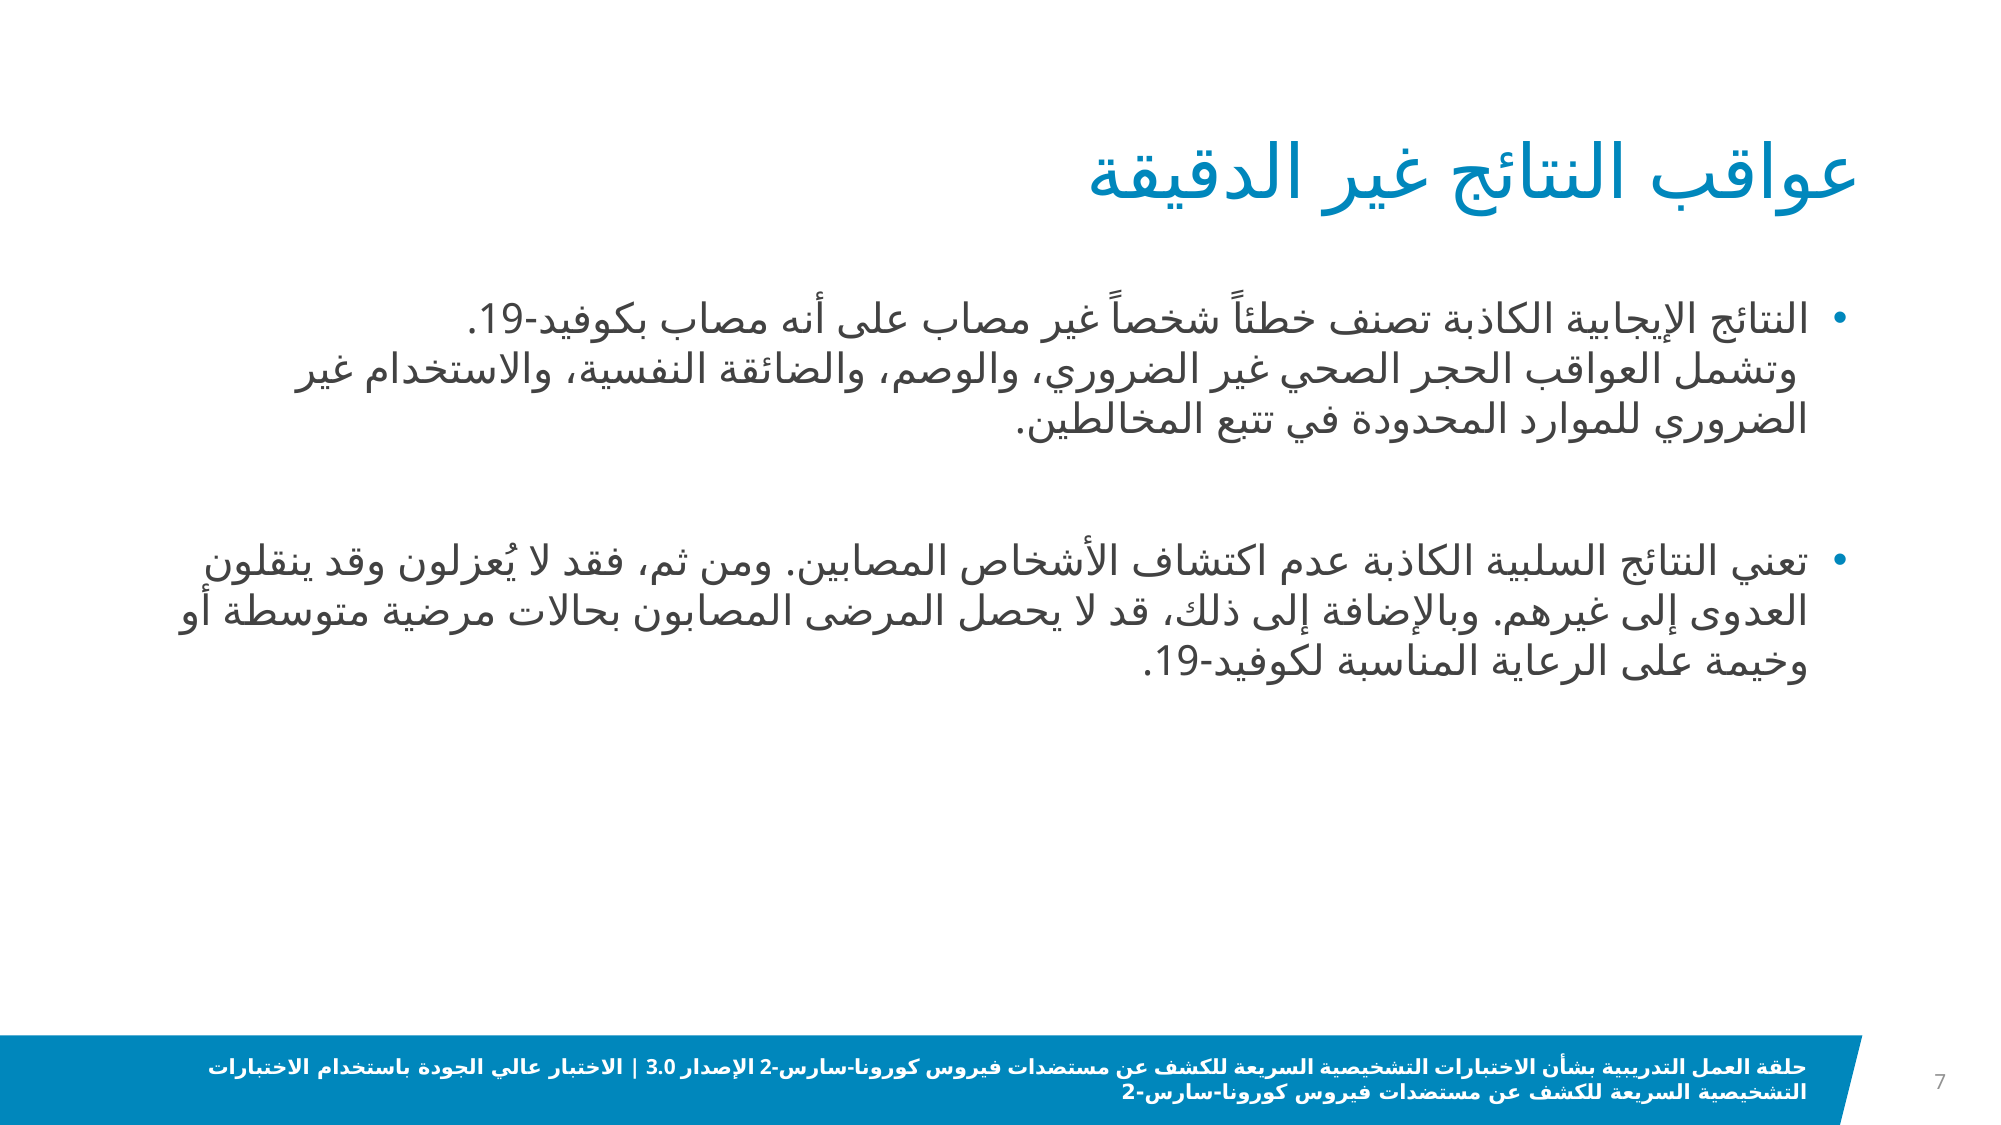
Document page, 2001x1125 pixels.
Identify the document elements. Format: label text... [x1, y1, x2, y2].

footer حلقة العمل التدريبية بشأن الاختبارات التشخيصية السريعة للكشف عن مستضدات فيروس كورونا-سارس-2 الإصدار 3.0 | الاختبار عالي الجودة باستخدام الاختبارات التشخيصية السريعة للكشف عن مستضدات فيروس كورونا-سارس-2 [192, 1037, 1808, 1120]
list النتائج الإيجابية الكاذبة تصنف خطئاً شخصاً غير مصاب على أنه مصاب بكوفيد-19. وتشمل العواقب الحجر الصحي غير الضروري، والوصم، والضائقة النفسية، والاستخدام غير الضروري للموارد المحدودة في تتبع المخالطين. تعني النتائج السلبية الكاذبة عدم اكتشاف الأشخاص المصابين. ومن ثم، فقد لا يُعزلون وقد ينقلون العدوى إلى غيرهم. وبالإضافة إلى ذلك، قد لا يحصل المرضى المصابون بحالات مرضية متوسطة أو وخيمة على الرعاية المناسبة لكوفيد-19. [137, 284, 1863, 1014]
slide_number 7 [1862, 1035, 1947, 1125]
title عواقب النتائج غير الدقيقة [137, 59, 1863, 215]
